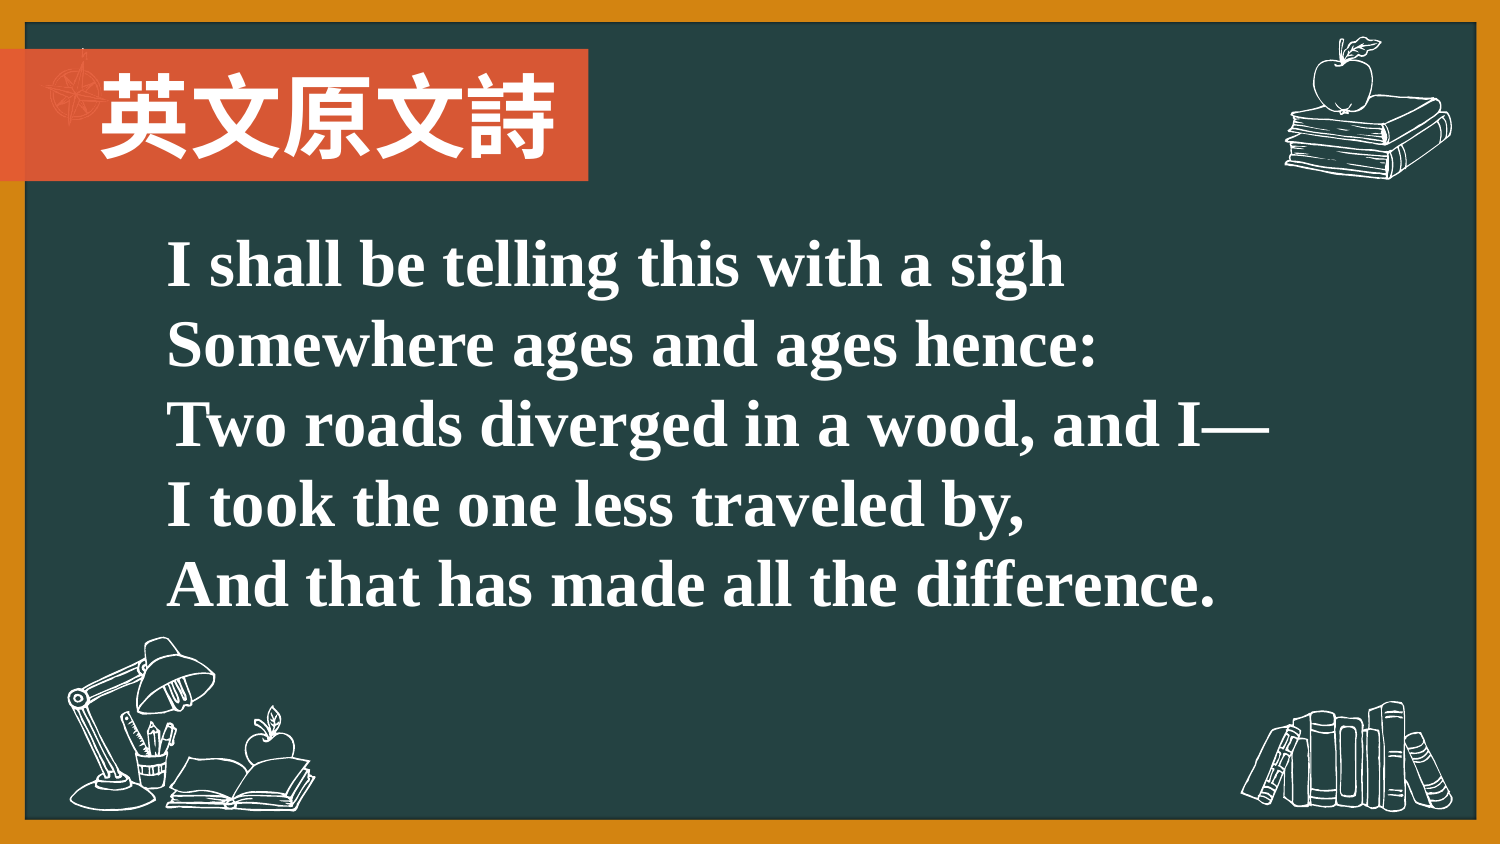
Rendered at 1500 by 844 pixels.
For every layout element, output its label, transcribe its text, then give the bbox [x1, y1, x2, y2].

text_box 英文原文詩 [0, 48, 589, 182]
picture [0, 0, 1500, 844]
text_box I shall be telling this with a sigh Somewhere ages and ages hence: Two roads diverged in a wood, and I— I took the one less traveled by, And that has made all the difference. [152, 212, 1500, 627]
